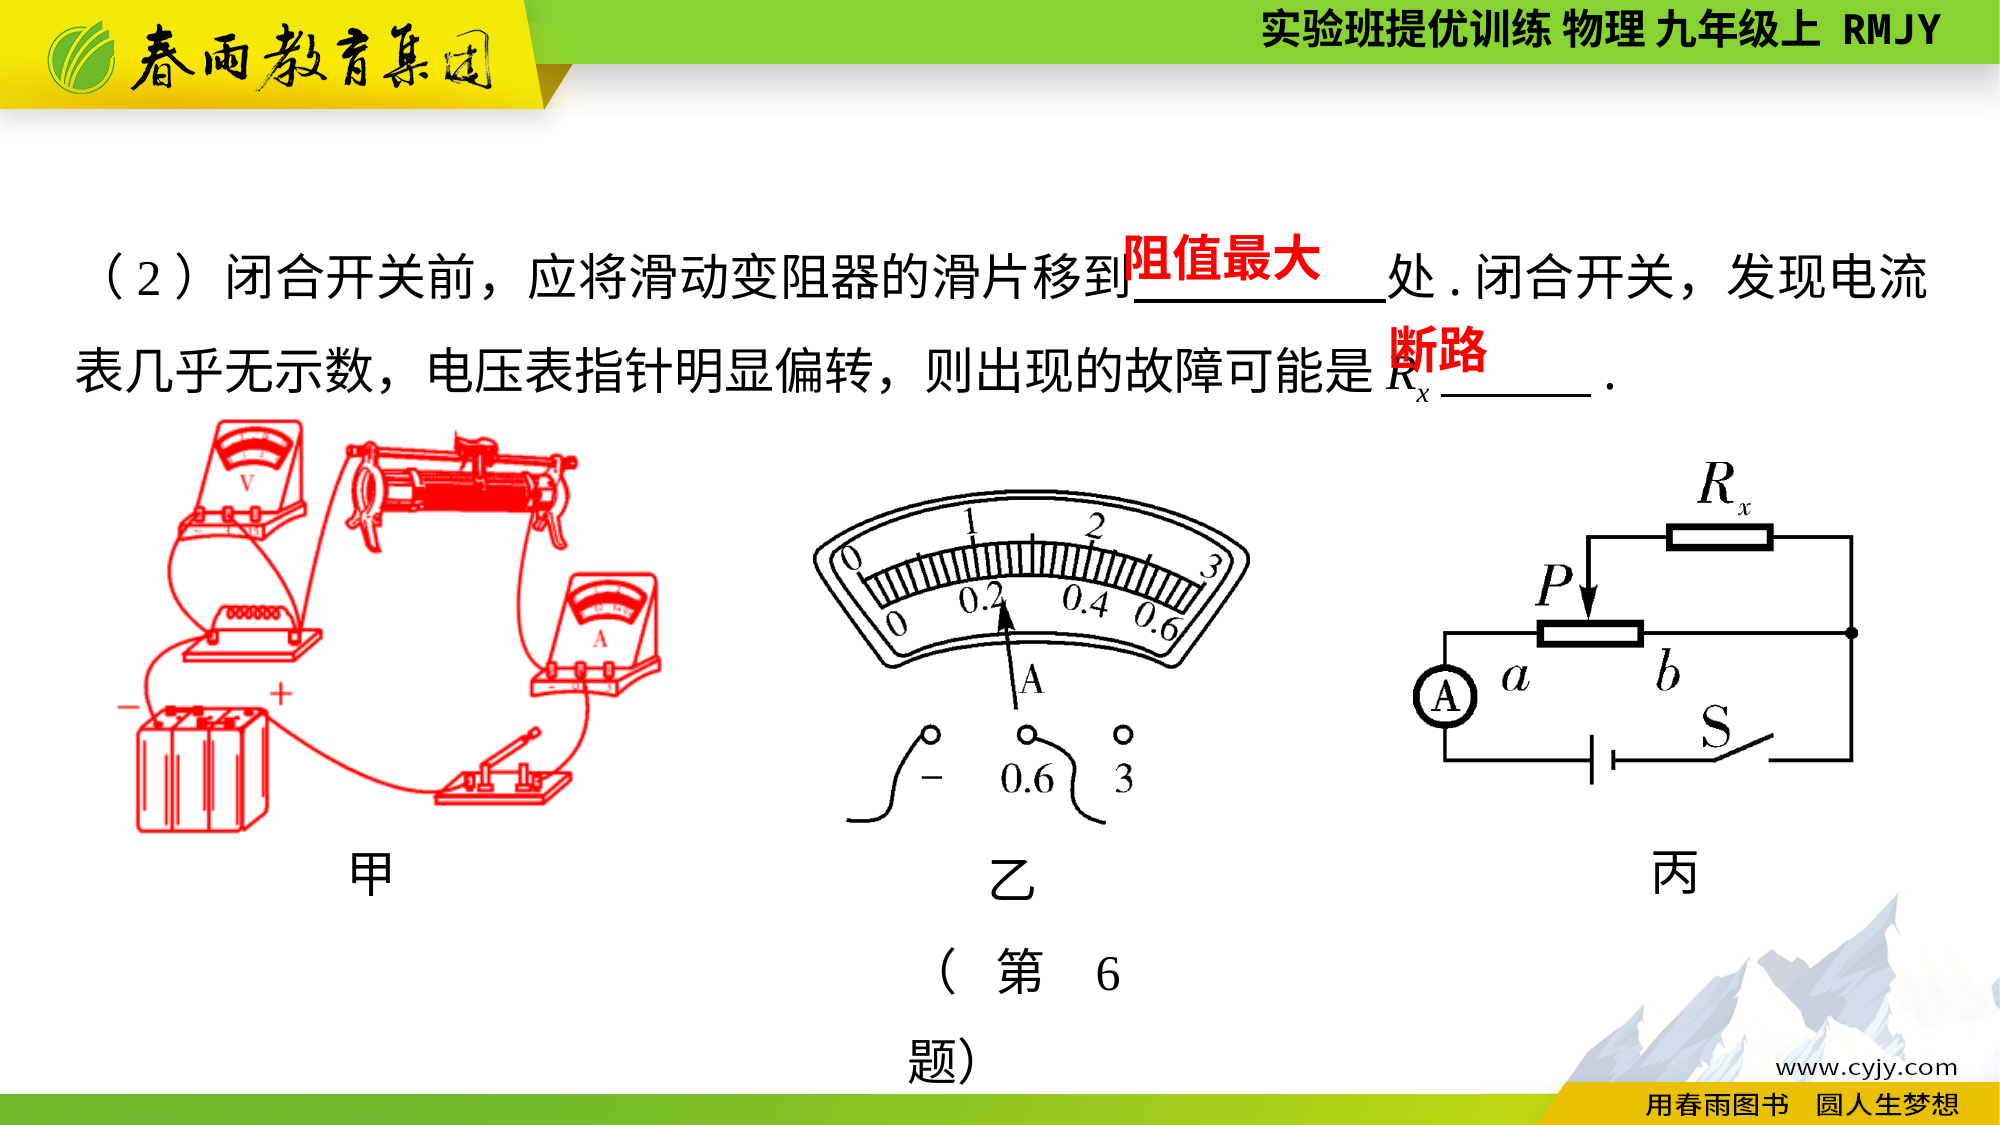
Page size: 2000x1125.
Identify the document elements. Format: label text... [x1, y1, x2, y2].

text_box 甲 [332, 846, 412, 911]
text_box 乙 [972, 851, 1053, 902]
text_box 断路 [1373, 311, 1554, 386]
text_box 阻值最大 [1107, 219, 1338, 295]
picture [0, 0, 2000, 1125]
text_box 丙 [1635, 810, 1716, 909]
list （2）闭合开关前，应将滑动变阻器的滑片移到 处.闭合开关，发现电流表几乎无示数，电压表指针明显偏转，则出现的故障可能是Rx . [59, 208, 1944, 405]
text_box （第6题） [892, 902, 1148, 1008]
